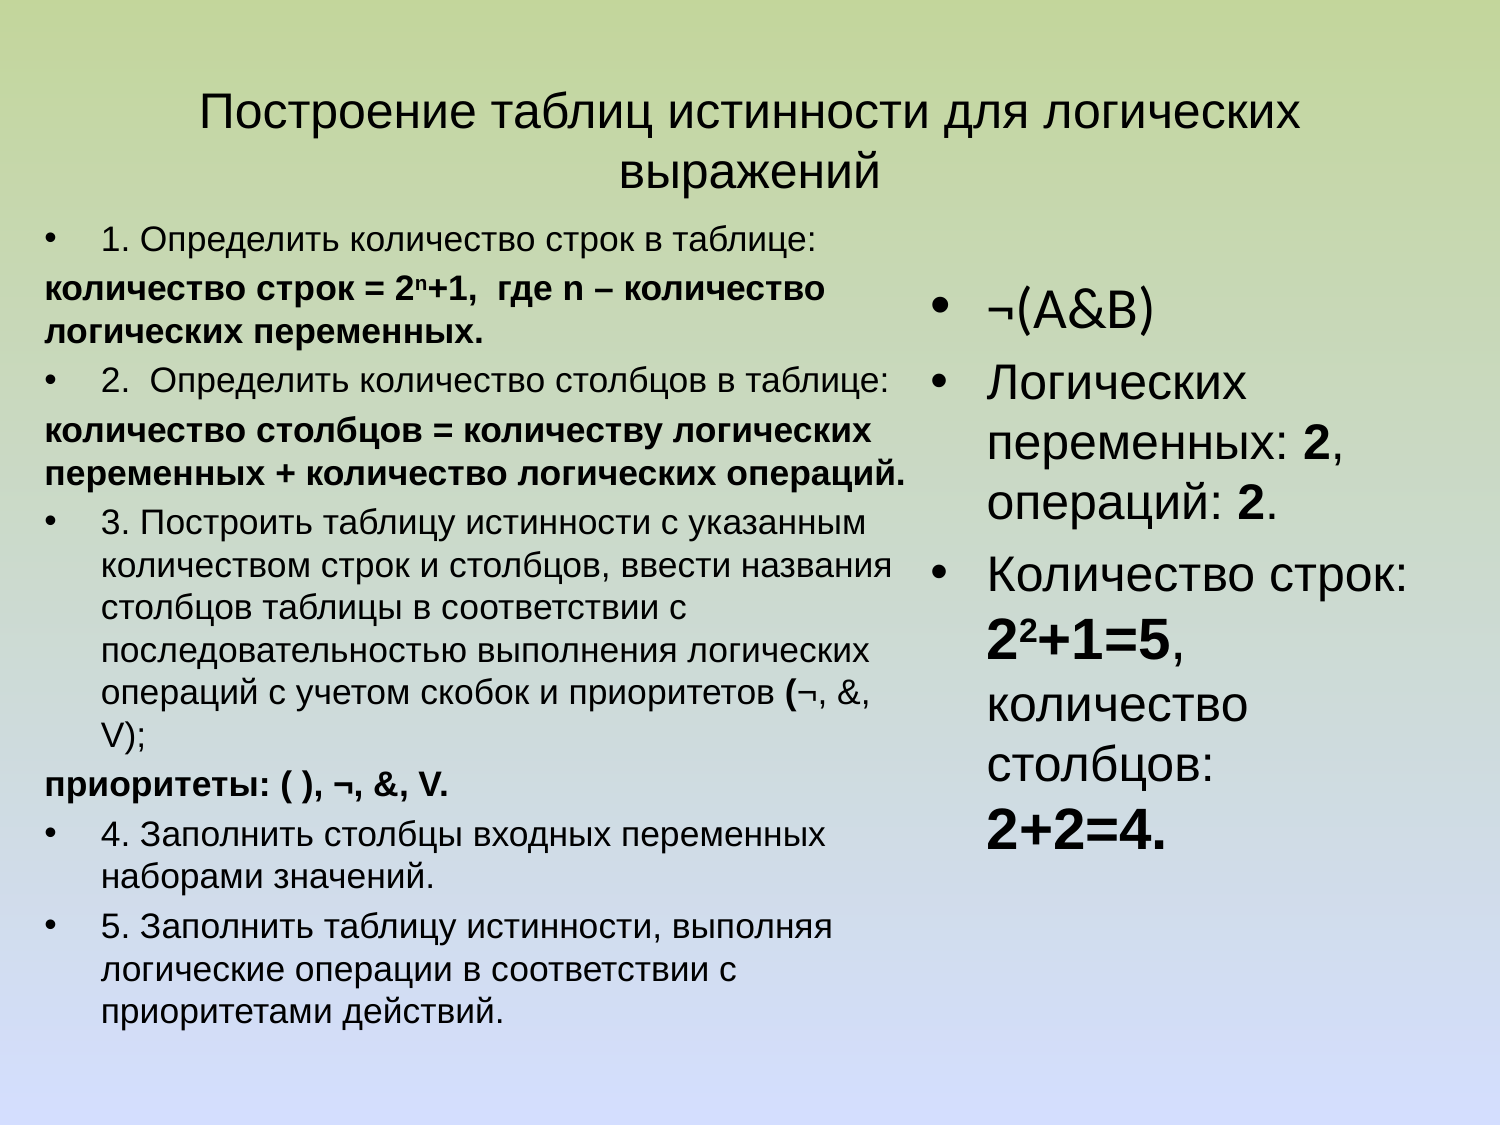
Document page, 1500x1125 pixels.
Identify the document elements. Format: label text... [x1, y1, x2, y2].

list 1. Определить количество строк в таблице: количество строк = 2n+1, где n – количество логических переменных. 2. Определить количество столбцов в таблице: количество столбцов = количеству логических переменных + количество логических операций. 3. Построить таблицу истинности с указанным количеством строк и столбцов, ввести названия столбцов таблицы в соответствии с последовательностью выполнения логических операций с учетом скобок и приоритетов (¬, &, V); приоритеты: ( ), ¬, &, V. 4. Заполнить столбцы входных переменных наборами значений. 5. Заполнить таблицу истинности, выполняя логические операции в соответствии с приоритетами действий. [29, 208, 928, 1083]
list ¬(A&B) Логических переменных: 2, операций: 2. Количество строк: 22+1=5, количество столбцов: 2+2=4. [915, 262, 1425, 1005]
title Построение таблиц истинности для логических выражений [75, 45, 1425, 233]
